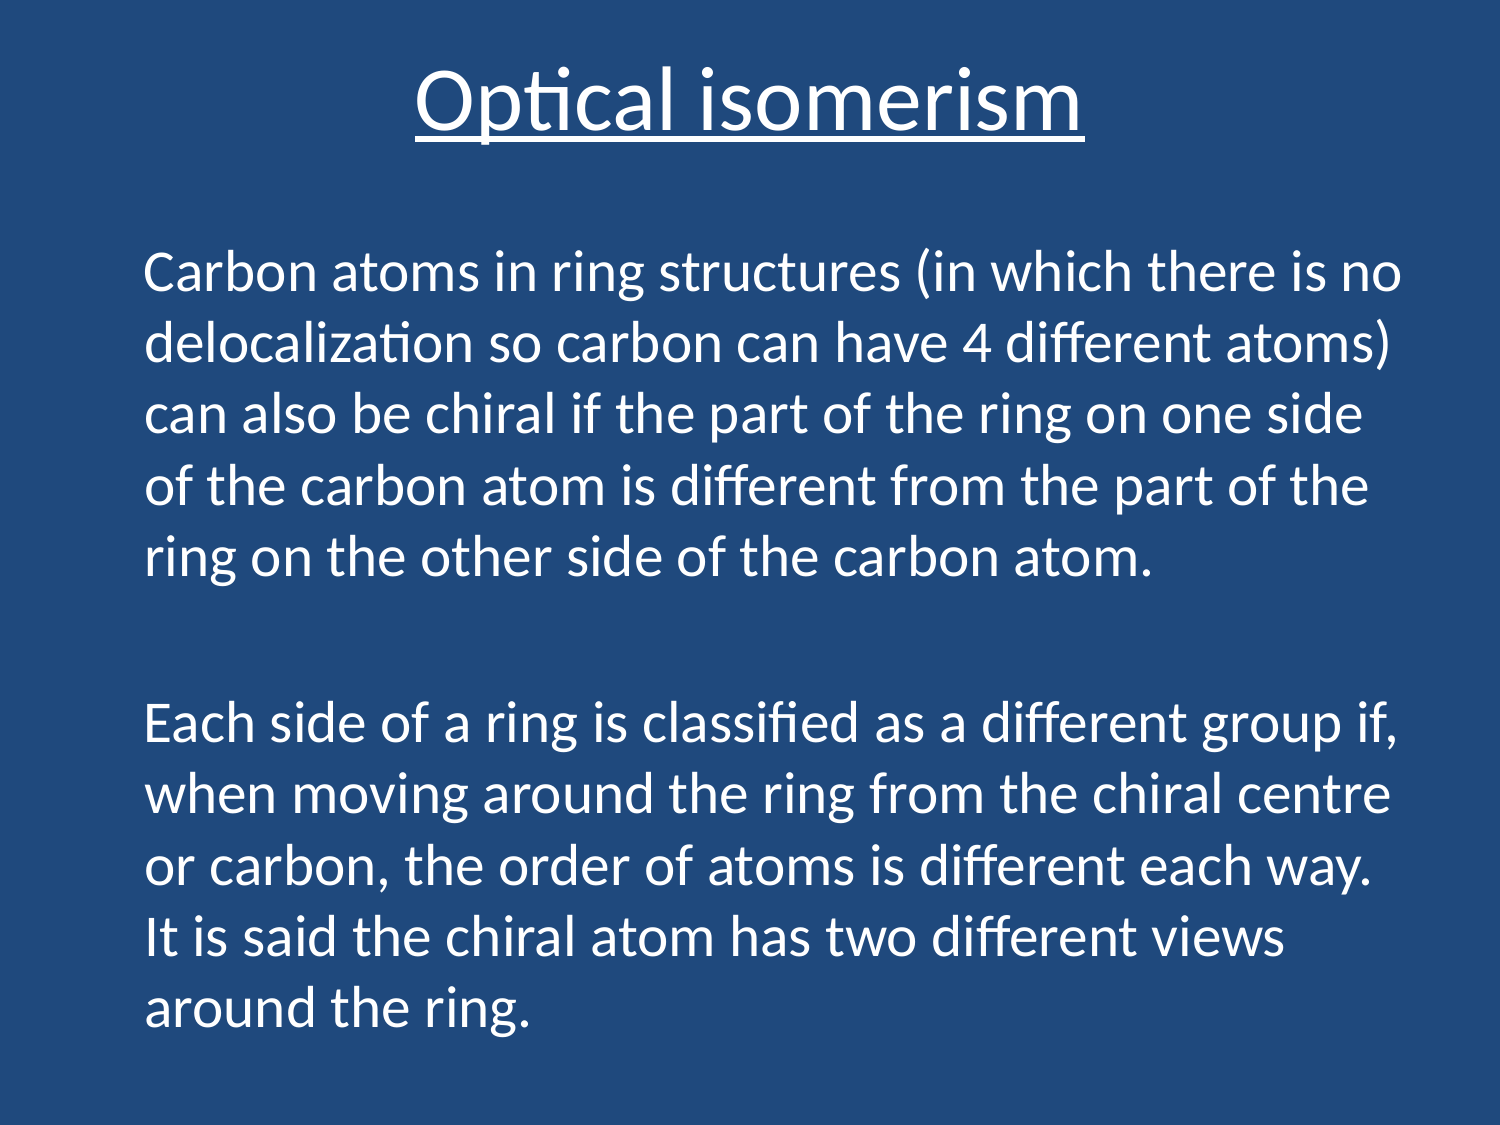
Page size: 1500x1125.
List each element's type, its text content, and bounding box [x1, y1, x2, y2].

title Optical isomerism [75, 0, 1425, 188]
list Carbon atoms in ring structures (in which there is no delocalization so carbon can have 4 different atoms) can also be chiral if the part of the ring on one side of the carbon atom is different from the part of the ring on the other side of the carbon atom. Each side of a ring is classified as a different group if, when moving around the ring from the chiral centre or carbon, the order of atoms is different each way. It is said the chiral atom has two different views around the ring. [75, 224, 1425, 1082]
